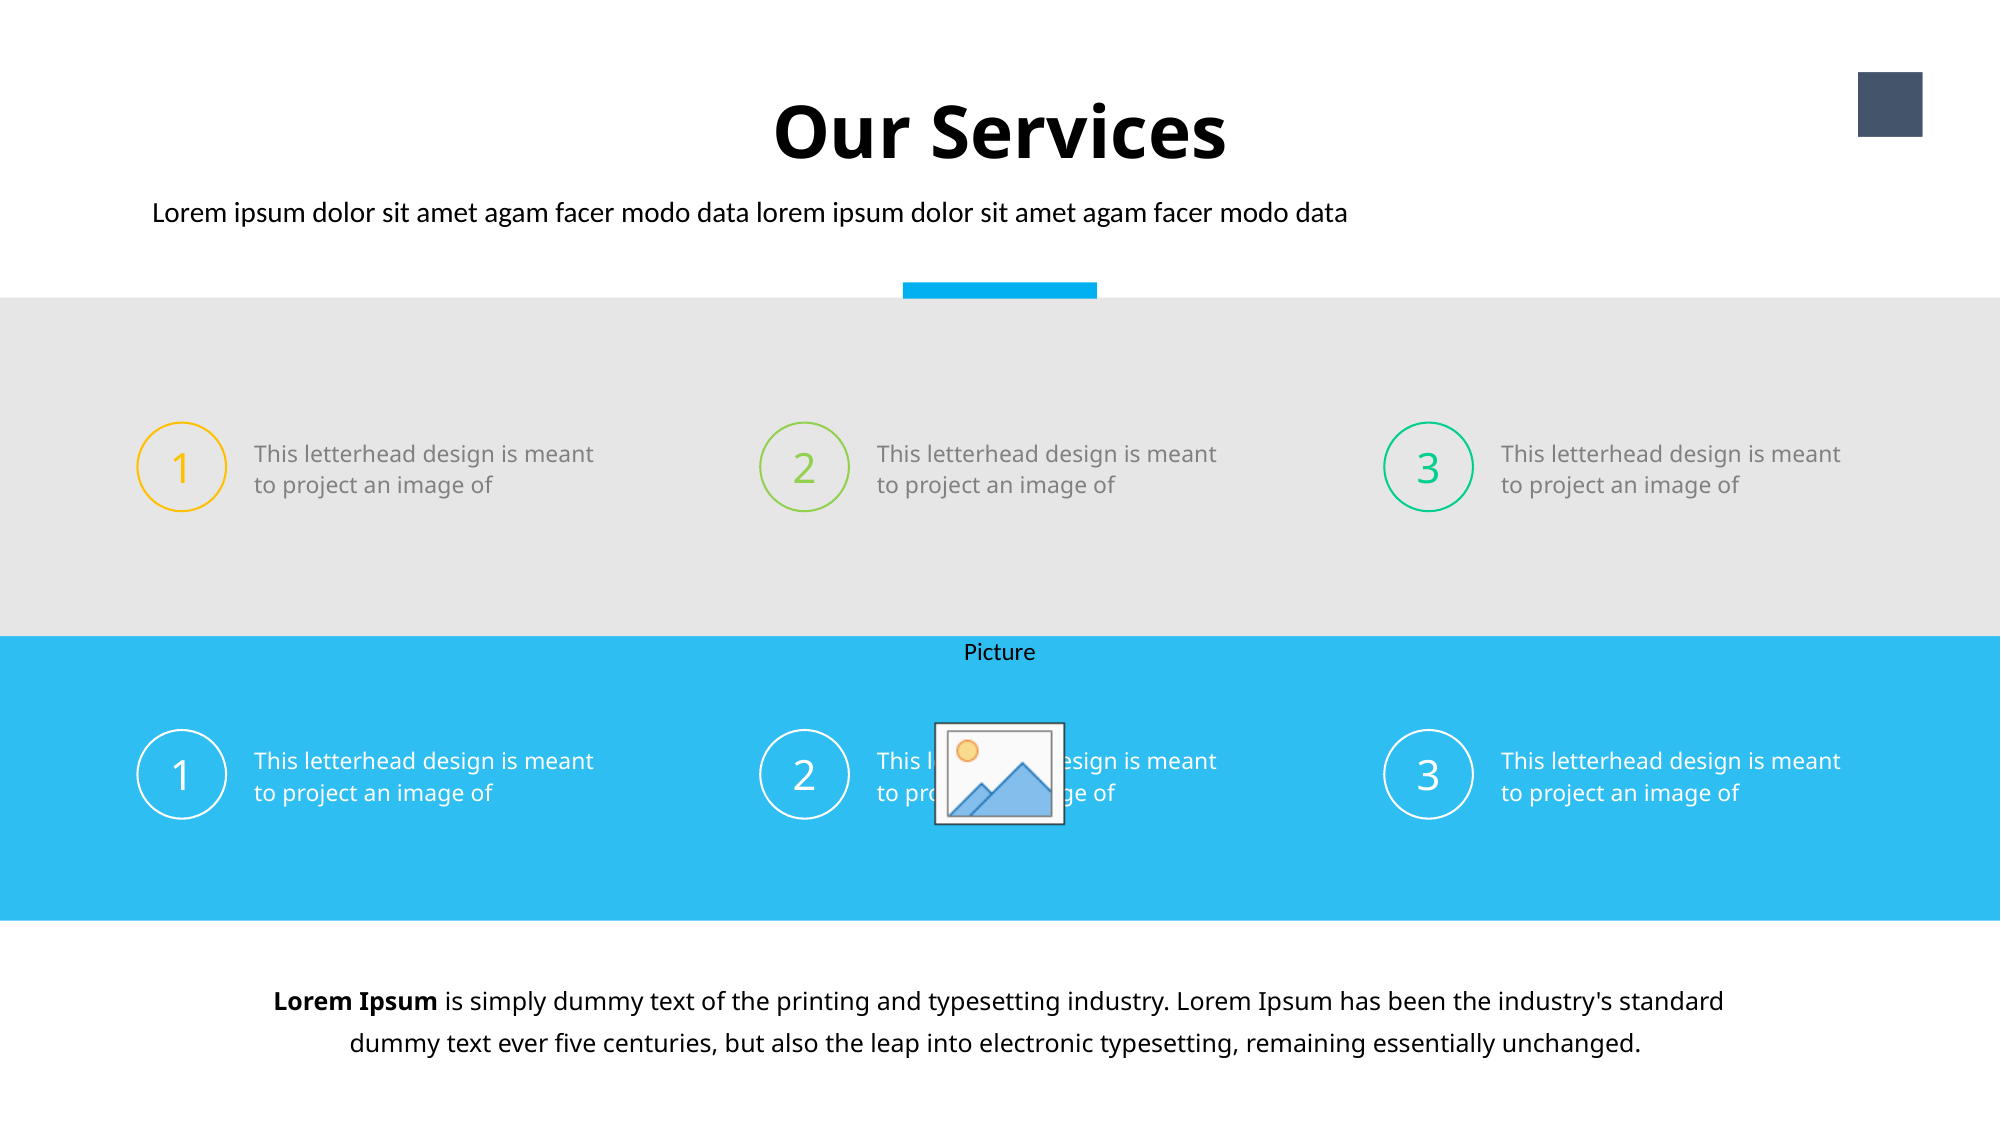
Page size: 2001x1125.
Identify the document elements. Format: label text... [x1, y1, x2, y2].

text_box [0, 297, 2000, 627]
text_box [1863, 130, 1924, 138]
text_box [902, 281, 1098, 300]
subtitle Lorem ipsum dolor sit amet agam facer modo data lorem ipsum dolor sit amet agam facer modo data [137, 186, 1863, 227]
picture [0, 627, 2000, 921]
title Our Services [137, 78, 1863, 186]
text_box Lorem Ipsum is simply dummy text of the printing and typesetting industry. Lorem Ipsum has been the industry's standard dummy text ever five centuries, but also the leap into electronic typesetting, remaining essentially unchanged. [213, 966, 1787, 1065]
slide_number 7 [1863, 78, 1927, 130]
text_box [137, 422, 1863, 512]
text_box [1857, 71, 1924, 78]
